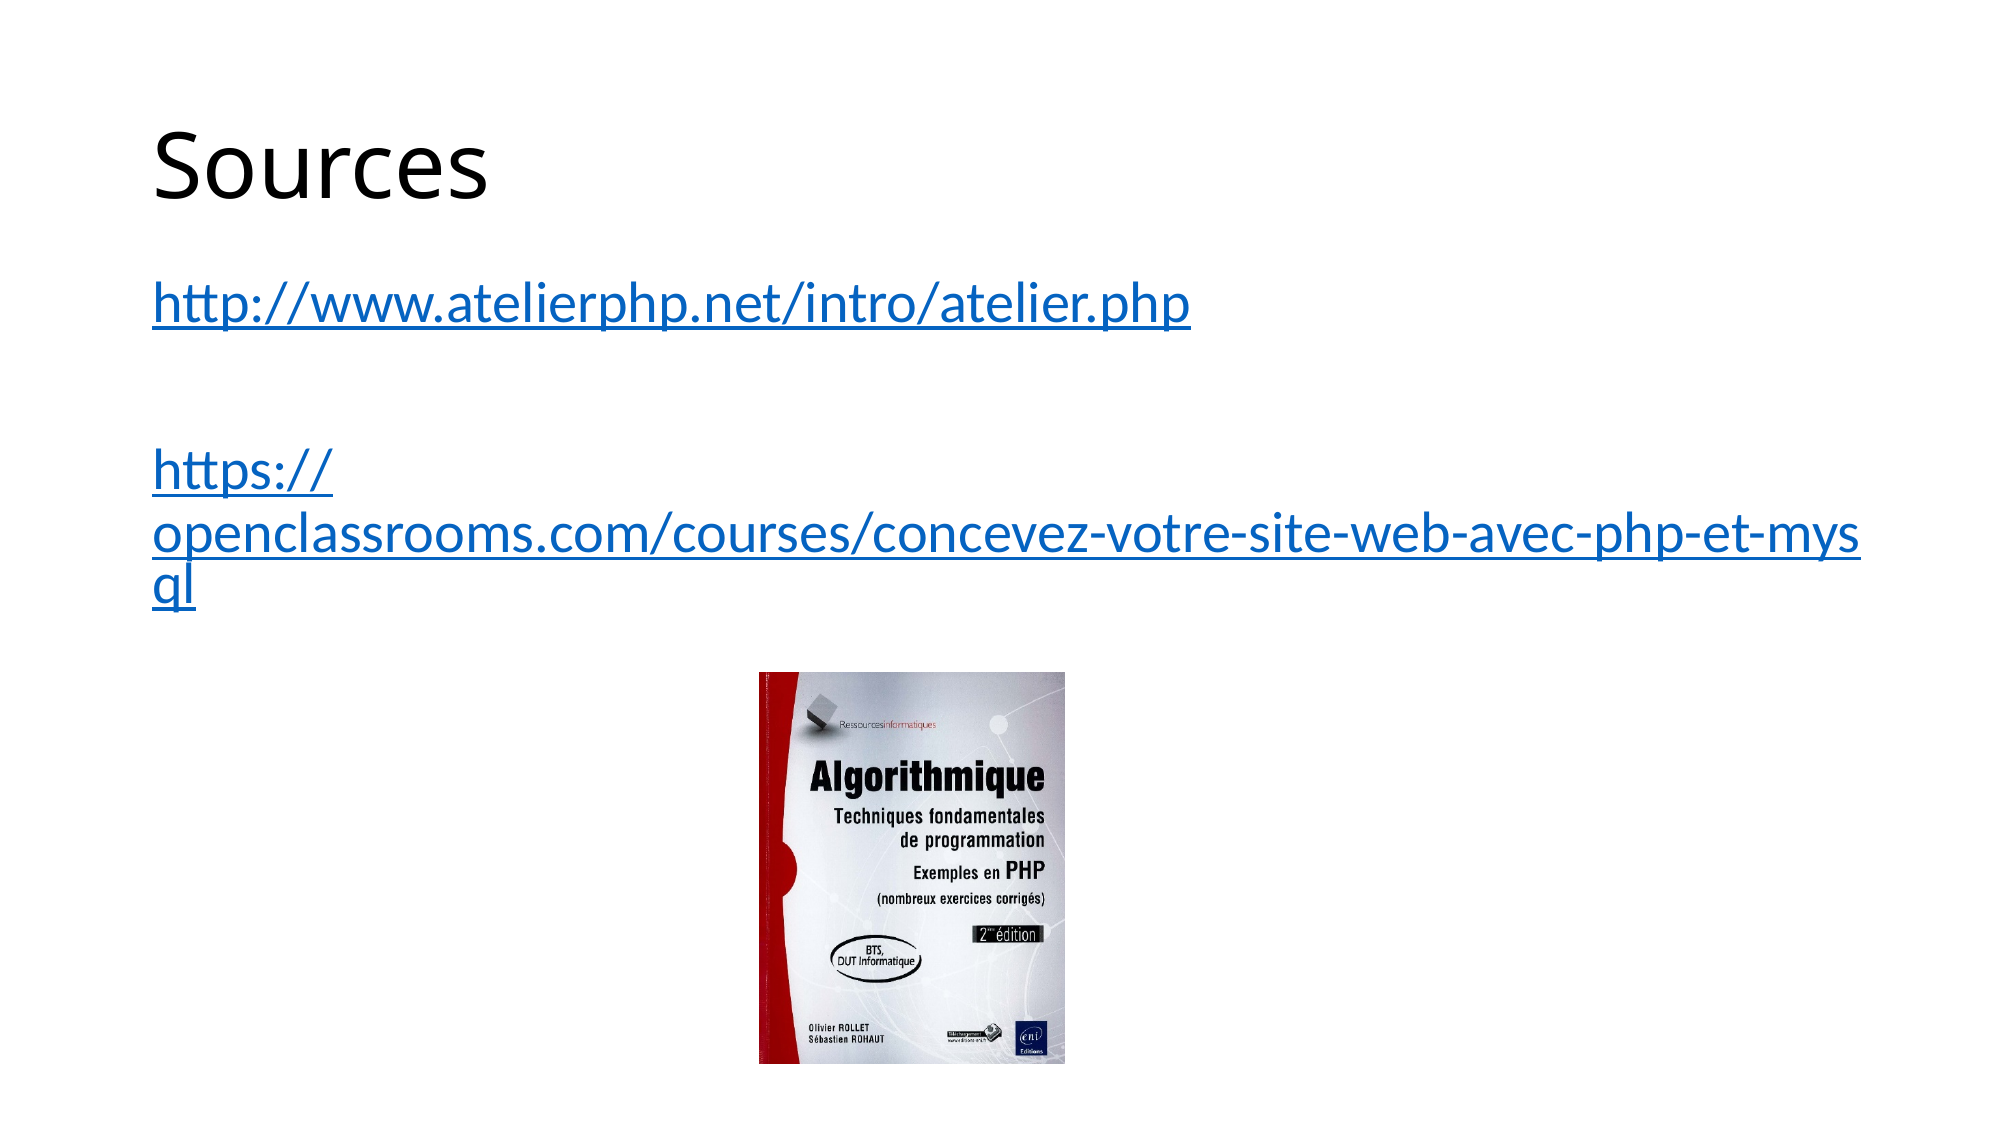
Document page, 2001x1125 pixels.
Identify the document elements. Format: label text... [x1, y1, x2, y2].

list http://www.atelierphp.net/intro/atelier.php https://openclassrooms.com/courses/concevez-votre-site-web-avec-php-et-mysql [137, 264, 1883, 1093]
title Sources [137, 59, 1863, 264]
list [759, 672, 1065, 1064]
